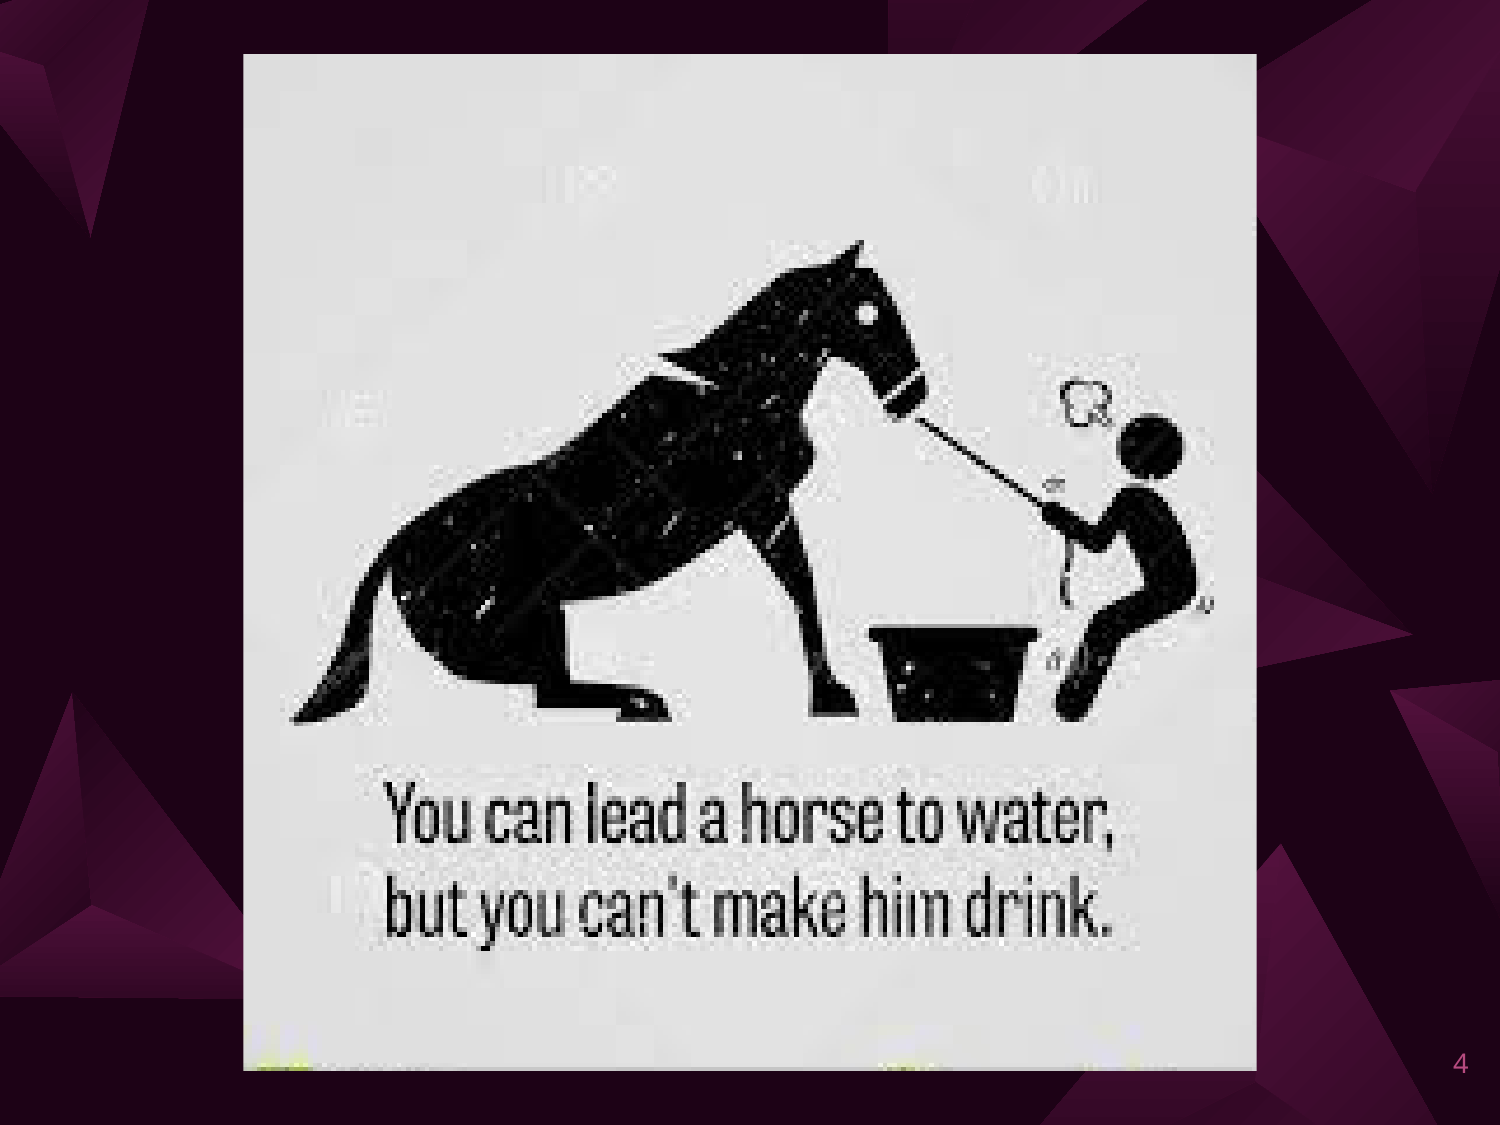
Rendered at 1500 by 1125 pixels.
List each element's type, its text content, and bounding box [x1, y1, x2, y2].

picture [243, 54, 1257, 1071]
slide_number 4 [1402, 1022, 1469, 1109]
